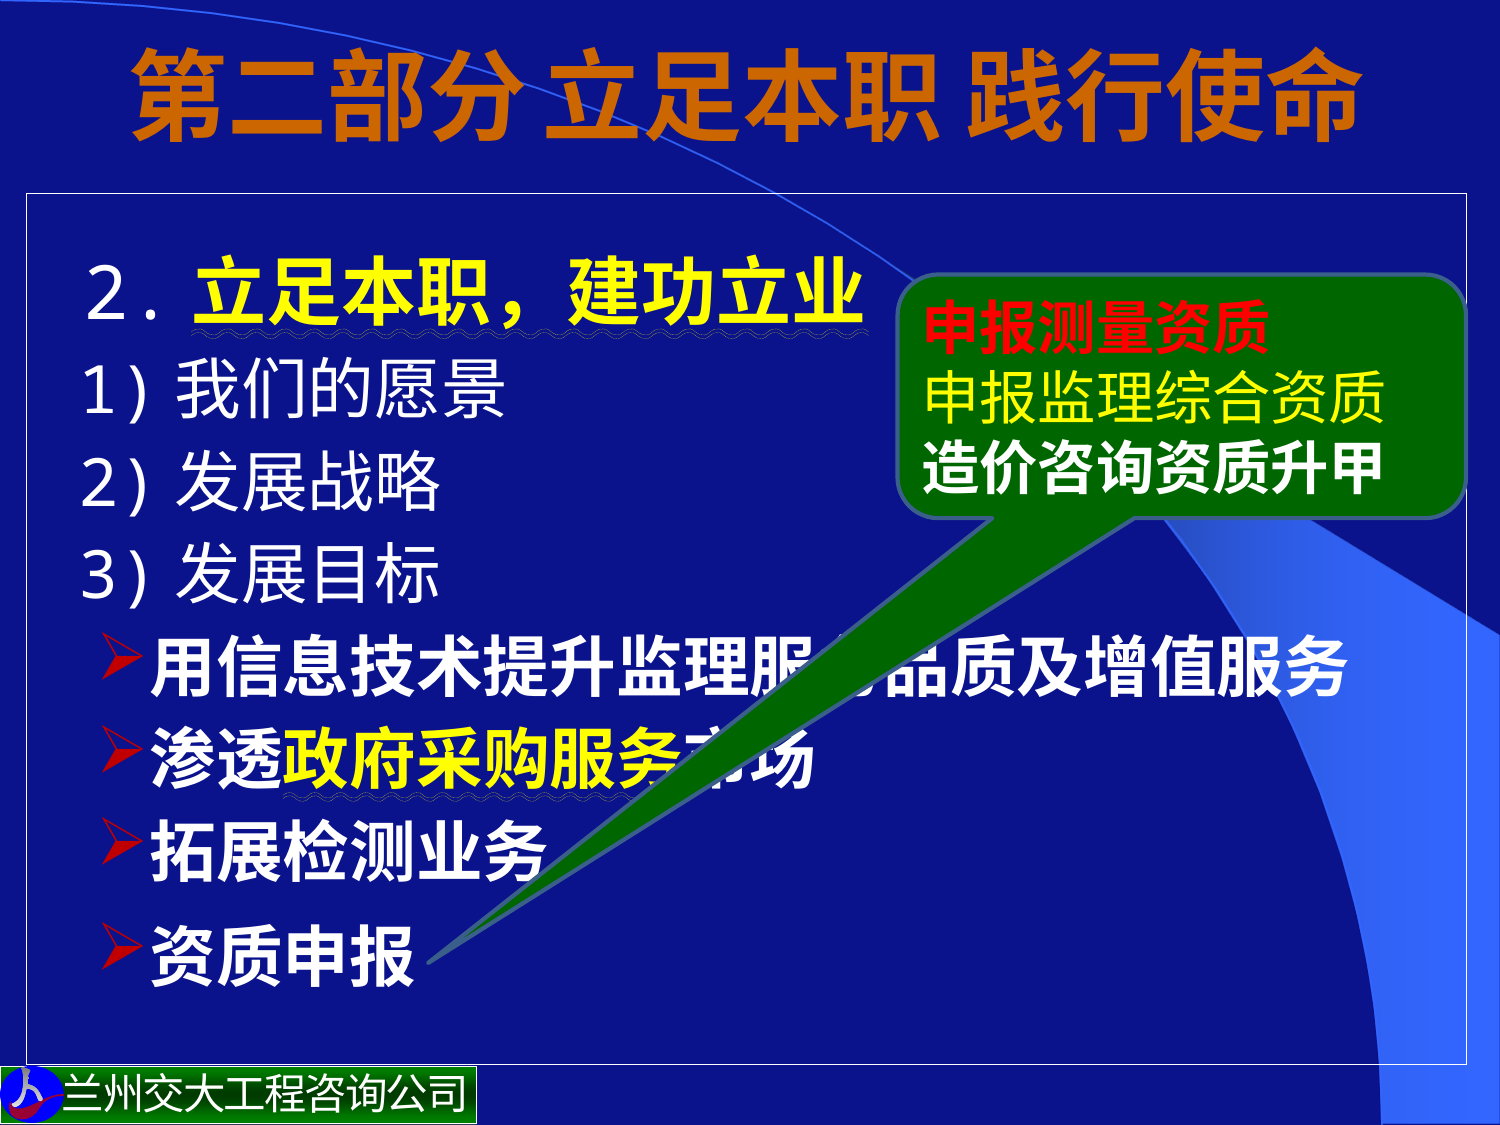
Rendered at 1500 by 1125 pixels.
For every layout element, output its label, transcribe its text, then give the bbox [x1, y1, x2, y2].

title 第二部分 立足本职 践行使命 [26, 0, 1467, 188]
list 2.立足本职，建功立业 1)我们的愿景 2)发展战略 3)发展目标 用信息技术提升监理服务品质及增值服务 渗透政府采购服务市场 拓展检测业务 资质申报 [26, 193, 1467, 1065]
text_box 申报测量资质 申报监理综合资质 造价咨询资质升甲 [426, 272, 1469, 965]
picture [0, 0, 1500, 1125]
